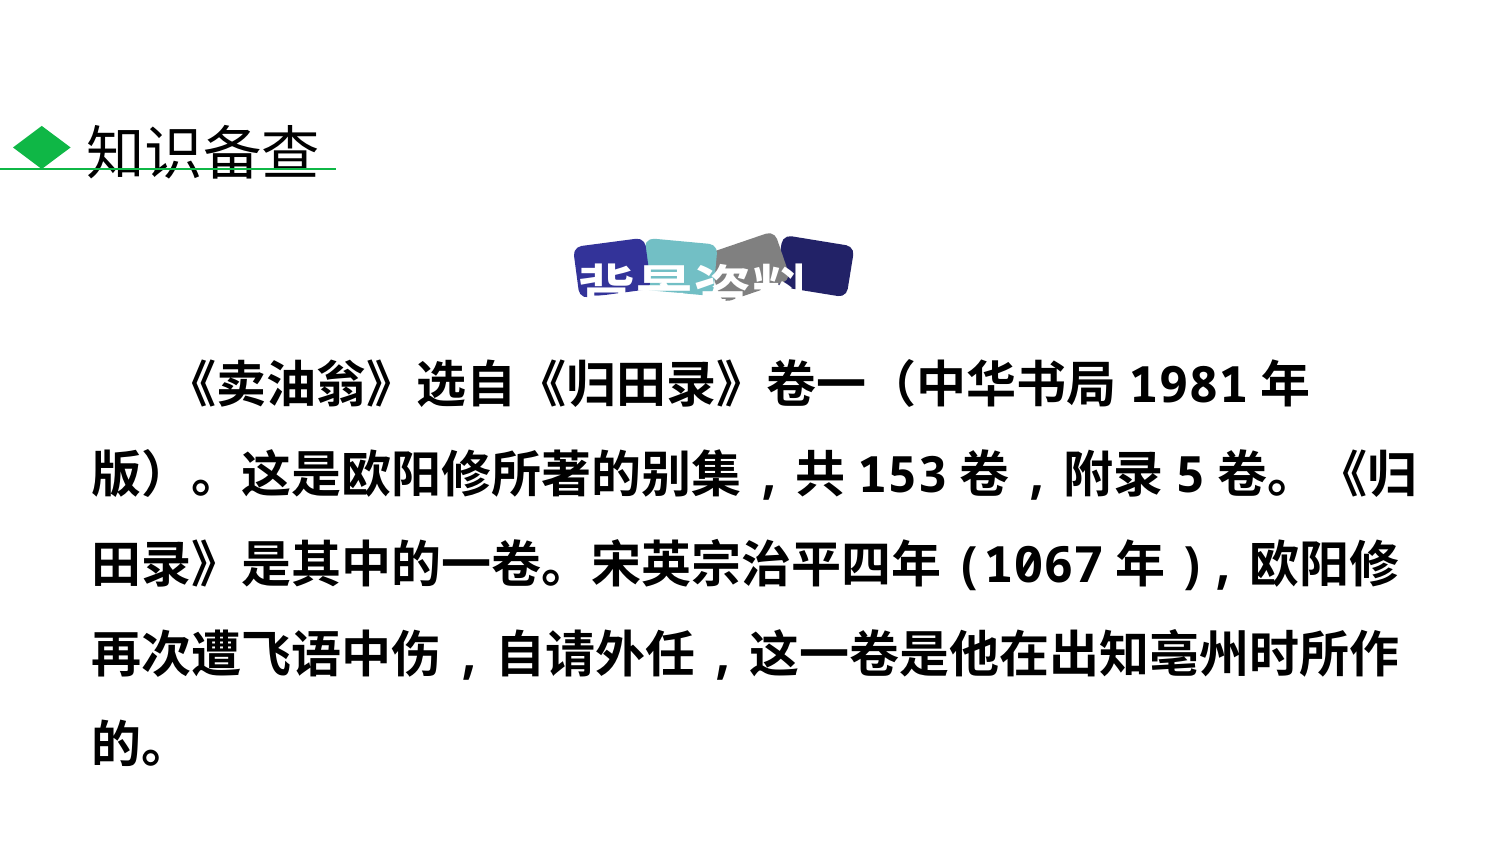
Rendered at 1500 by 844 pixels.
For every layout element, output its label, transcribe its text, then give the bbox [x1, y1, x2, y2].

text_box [562, 228, 851, 334]
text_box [0, 109, 337, 196]
text_box 《卖油翁》选自《归田录》卷一（中华书局1981年版）。这是欧阳修所著的别集,共153卷,附录5卷。《归田录》是其中的一卷。宋英宗治平四年(1067年),欧阳修再次遭飞语中伤,自请外任,这一卷是他在出知亳州时所作的。 [76, 315, 1459, 780]
